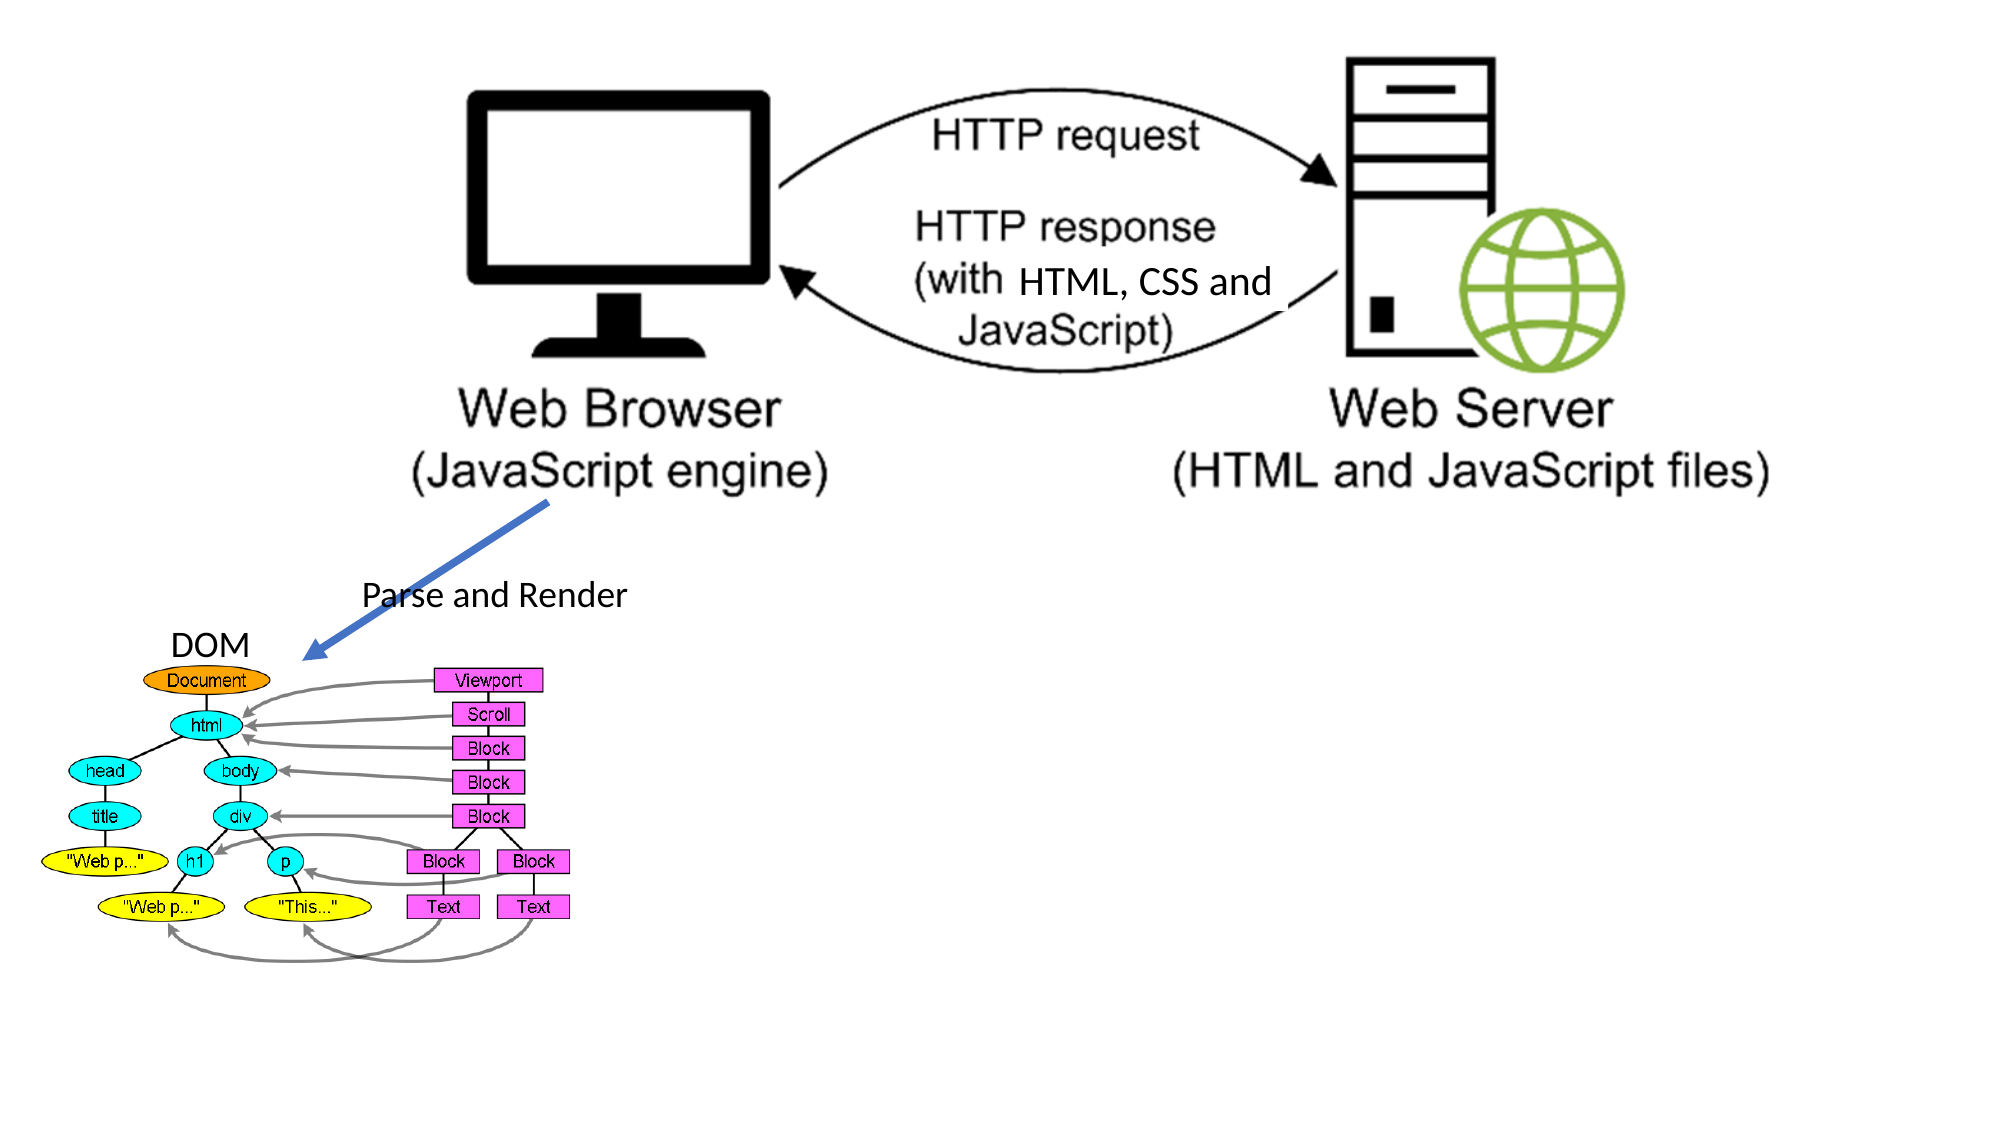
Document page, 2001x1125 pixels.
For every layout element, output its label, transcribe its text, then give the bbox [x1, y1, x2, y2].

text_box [302, 501, 549, 661]
text_box DOM [156, 612, 266, 660]
text_box Parse and Render [549, 562, 644, 623]
picture [409, 48, 1770, 502]
picture [21, 660, 584, 966]
